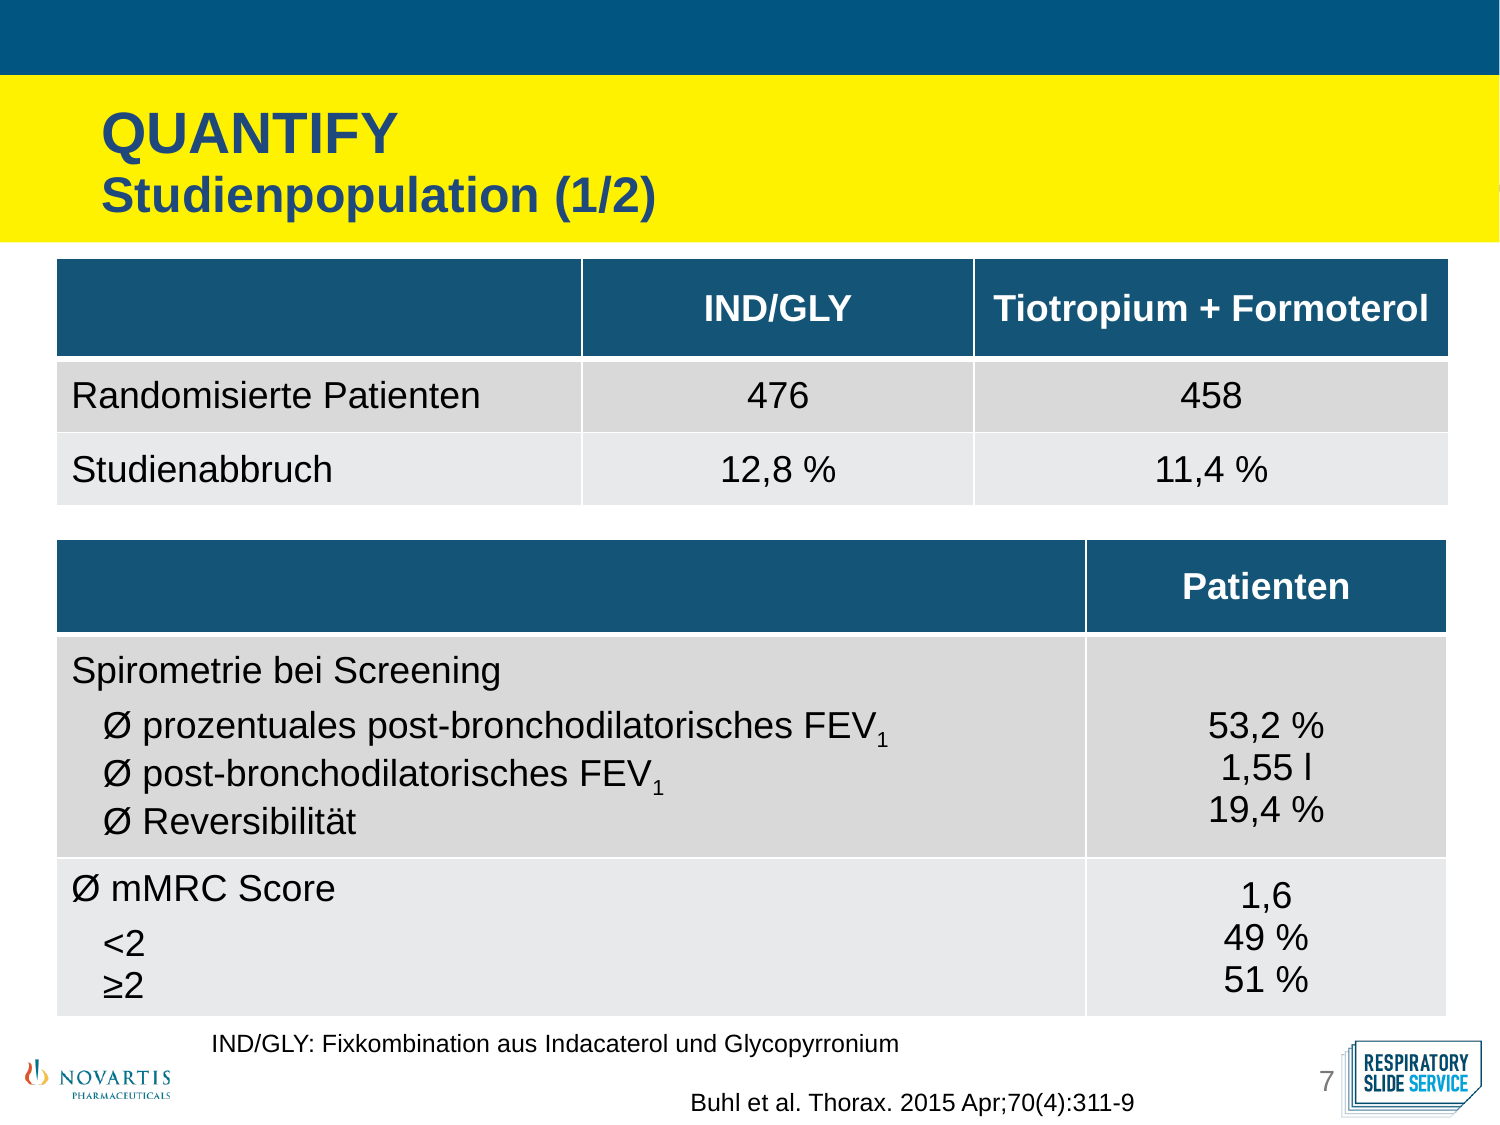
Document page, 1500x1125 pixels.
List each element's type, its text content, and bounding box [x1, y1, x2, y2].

table_cell 12,8 % [583, 433, 973, 505]
text_box Buhl et al. Thorax. 2015 Apr;70(4):311-9 [675, 1078, 1151, 1124]
table_header [57, 259, 581, 356]
table_cell 458 [975, 362, 1448, 432]
text_box IND/GLY: Fixkombination aus Indacaterol und Glycopyrronium [196, 1020, 916, 1065]
table_cell Randomisierte Patienten [57, 362, 581, 432]
table_cell 476 [583, 362, 973, 432]
table_header Patienten [1087, 540, 1446, 632]
table_cell 53,2 % 1,55 l 19,4 % [1087, 637, 1446, 857]
text_box QUANTIFY Studienpopulation (1/2) [86, 89, 1447, 231]
table_cell Studienabbruch [57, 433, 581, 505]
table_cell Ø mMRC Score <2 ≥2 [57, 859, 1085, 1016]
table_header Tiotropium + Formoterol [975, 259, 1448, 356]
table_cell 11,4 % [975, 433, 1448, 505]
table_cell Spirometrie bei Screening Ø prozentuales post-bronchodilatorisches FEV1 Ø post-bronchodilatorisches FEV1 Ø Reversibilität [57, 637, 1085, 857]
picture [25, 1059, 170, 1099]
table_header IND/GLY [583, 259, 973, 356]
picture [1328, 1027, 1497, 1125]
table_cell 1,6 49 % 51 % [1087, 859, 1446, 1016]
table_header [57, 540, 1085, 632]
